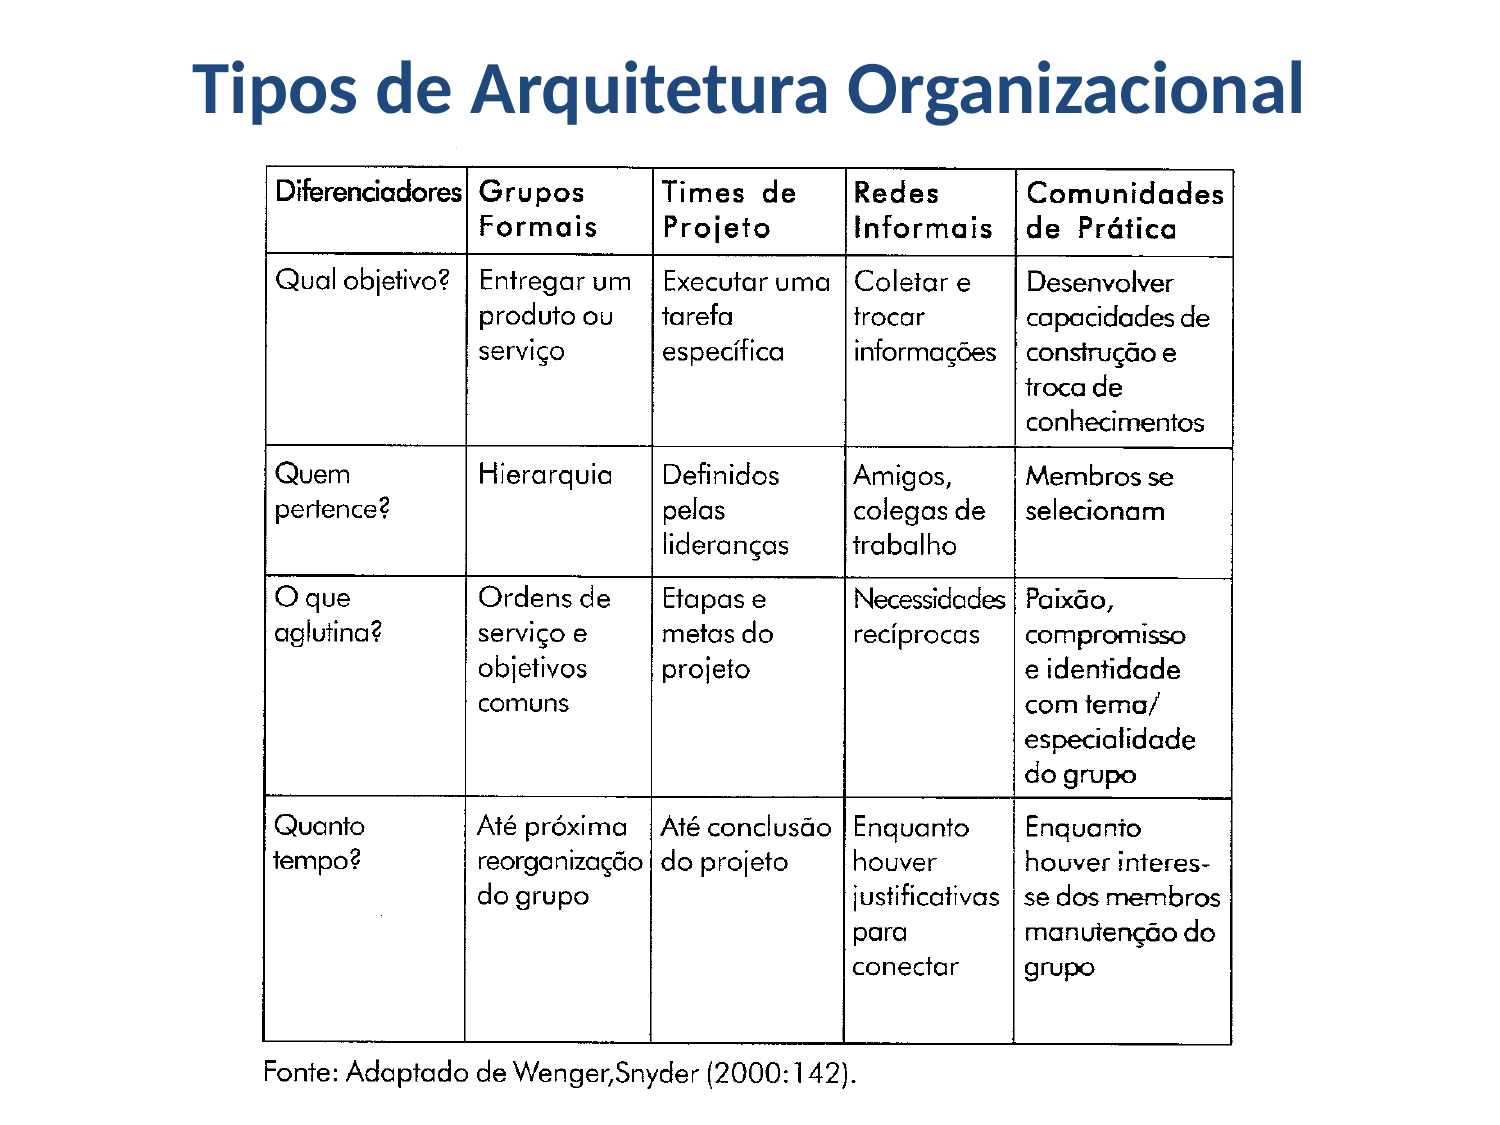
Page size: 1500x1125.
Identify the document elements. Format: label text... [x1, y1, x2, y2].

text_box Tipos de Arquitetura Organizacional [41, 18, 1459, 149]
picture [229, 125, 1282, 1118]
